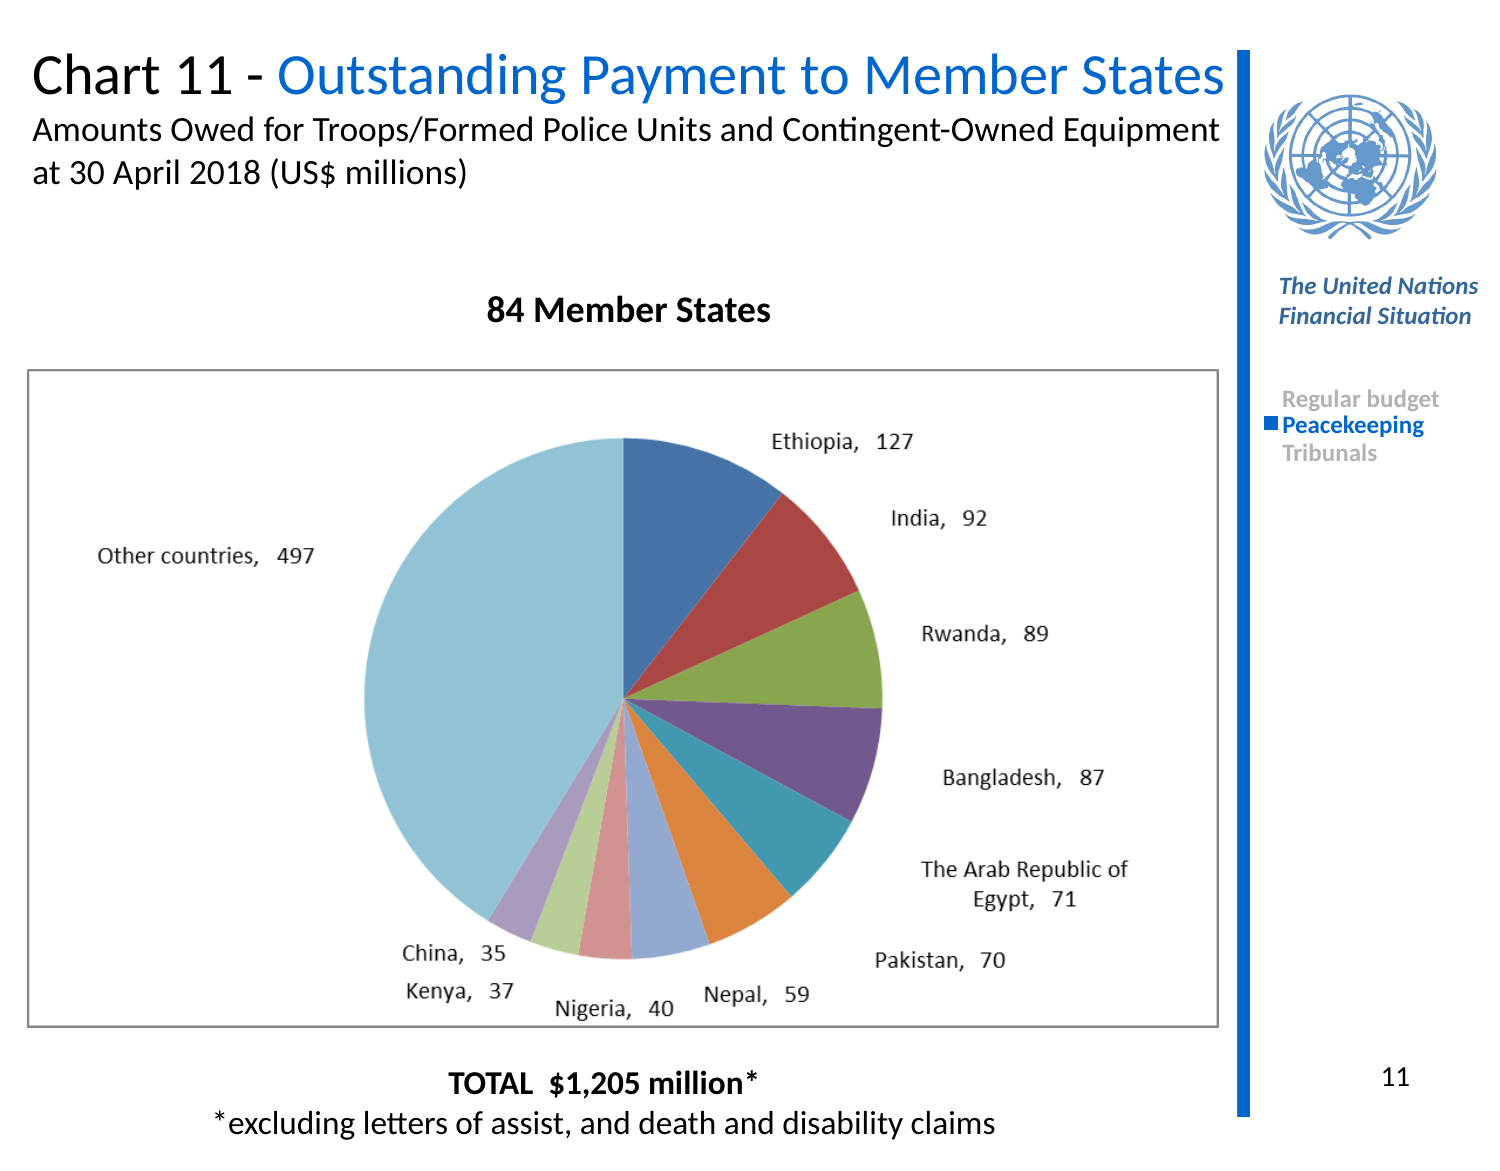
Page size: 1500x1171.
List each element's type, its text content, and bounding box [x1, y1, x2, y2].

text_box [1237, 50, 1250, 1117]
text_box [1264, 374, 1456, 475]
text_box TOTAL $1,205 million* *excluding letters of assist, and death and disability claims [110, 1052, 1099, 1150]
text_box Chart 11 - Outstanding Payment to Member States Amounts Owed for Troops/Formed Police Units and Contingent-Owned Equipment at 30 April 2018 (US$ millions) [17, 28, 1241, 199]
picture [1262, 87, 1438, 246]
text_box 11 [1074, 1049, 1425, 1128]
text_box 84 Member States [322, 276, 936, 339]
picture [27, 369, 1219, 1029]
text_box The United Nations Financial Situation [1263, 262, 1500, 338]
